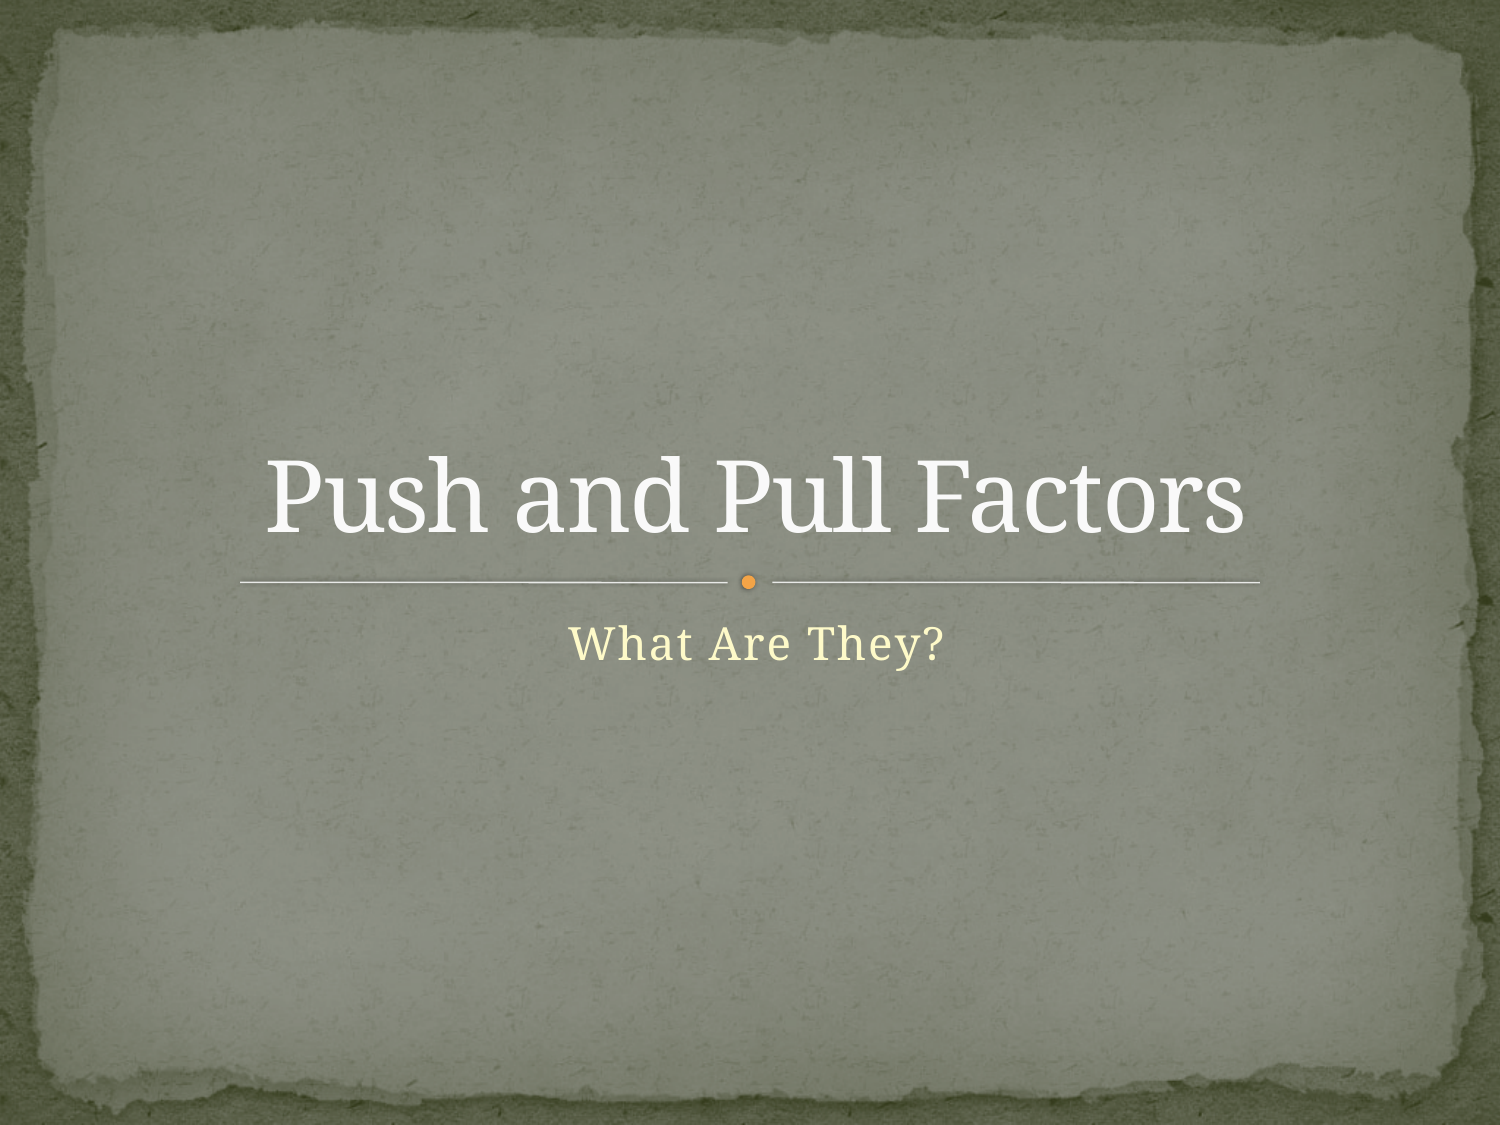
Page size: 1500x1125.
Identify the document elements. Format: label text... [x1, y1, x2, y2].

subtitle What Are They? [75, 606, 1438, 795]
title Push and Pull Factors [74, 235, 1438, 561]
